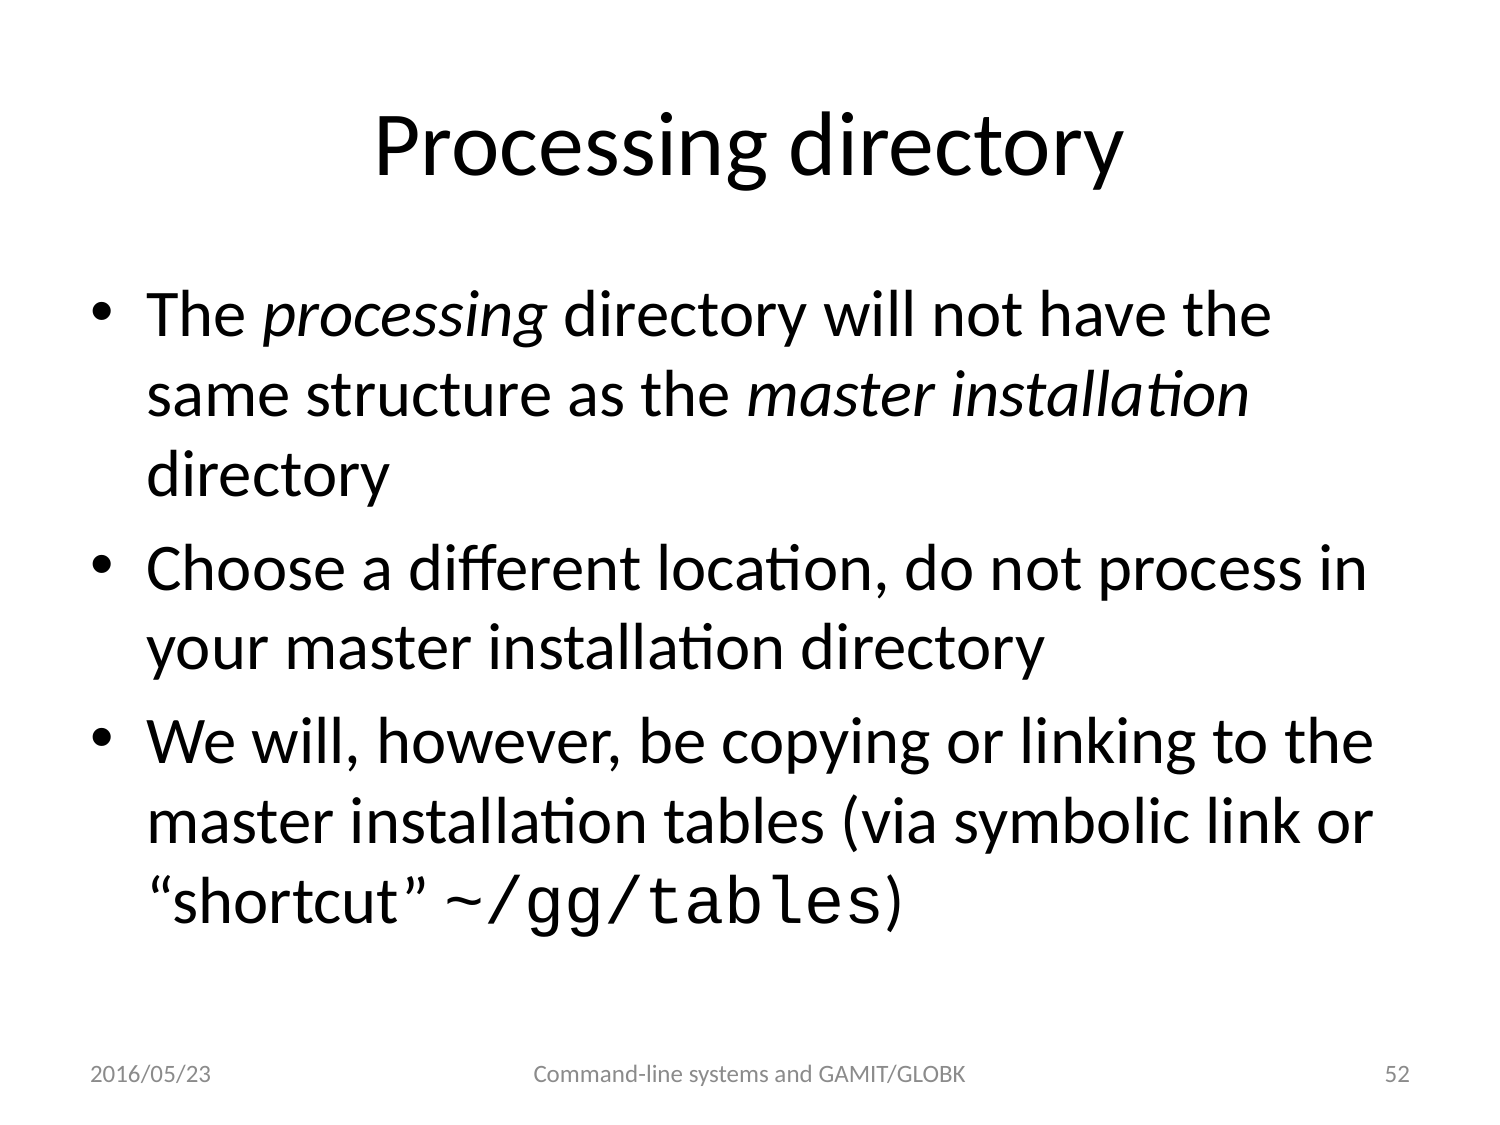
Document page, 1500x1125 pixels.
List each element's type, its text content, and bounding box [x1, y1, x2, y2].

slide_number 52 [1074, 1042, 1425, 1103]
list The processing directory will not have the same structure as the master installation directory Choose a different location, do not process in your master installation directory We will, however, be copying or linking to the master installation tables (via symbolic link or “shortcut” ~/gg/tables) [75, 262, 1425, 1005]
title Processing directory [75, 45, 1425, 233]
footer Command-line systems and GAMIT/GLOBK [512, 1042, 988, 1103]
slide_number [75, 1042, 425, 1103]
